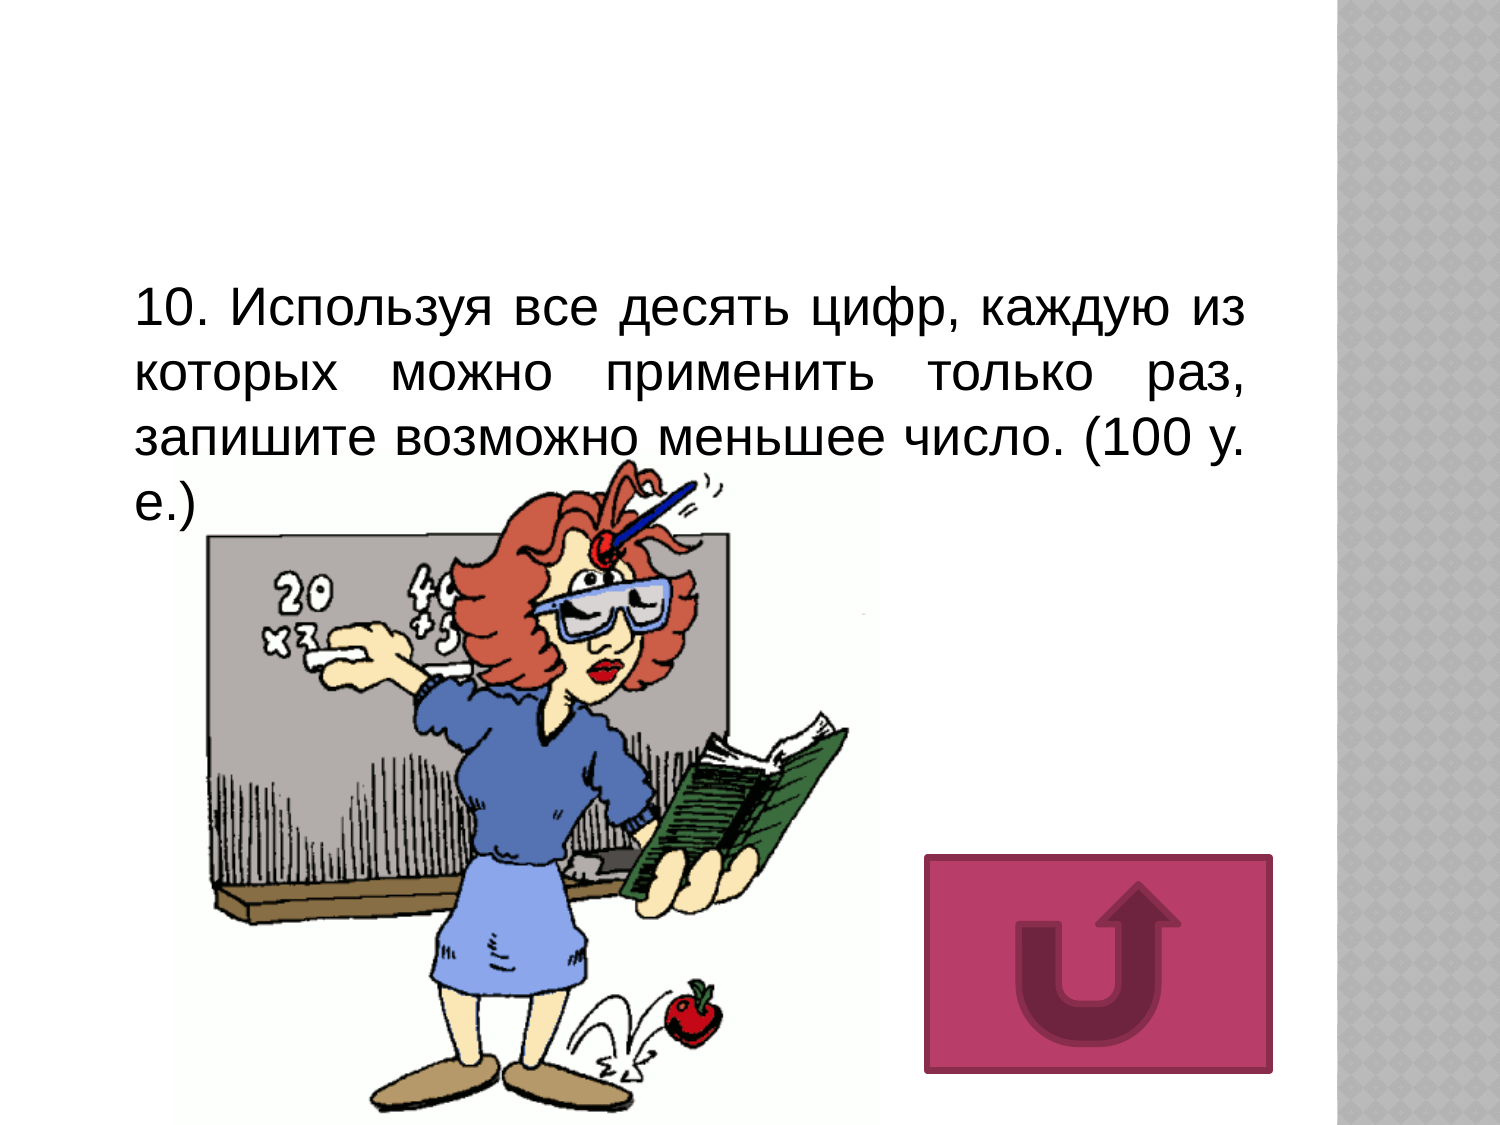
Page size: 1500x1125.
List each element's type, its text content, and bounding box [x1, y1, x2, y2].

list 10. Используя все десять цифр, каждую из которых можно применить только раз, запишите возможно меньшее число. (100 у. е.) [75, 264, 1263, 1059]
text_box [924, 854, 1273, 1074]
picture [170, 450, 881, 1125]
